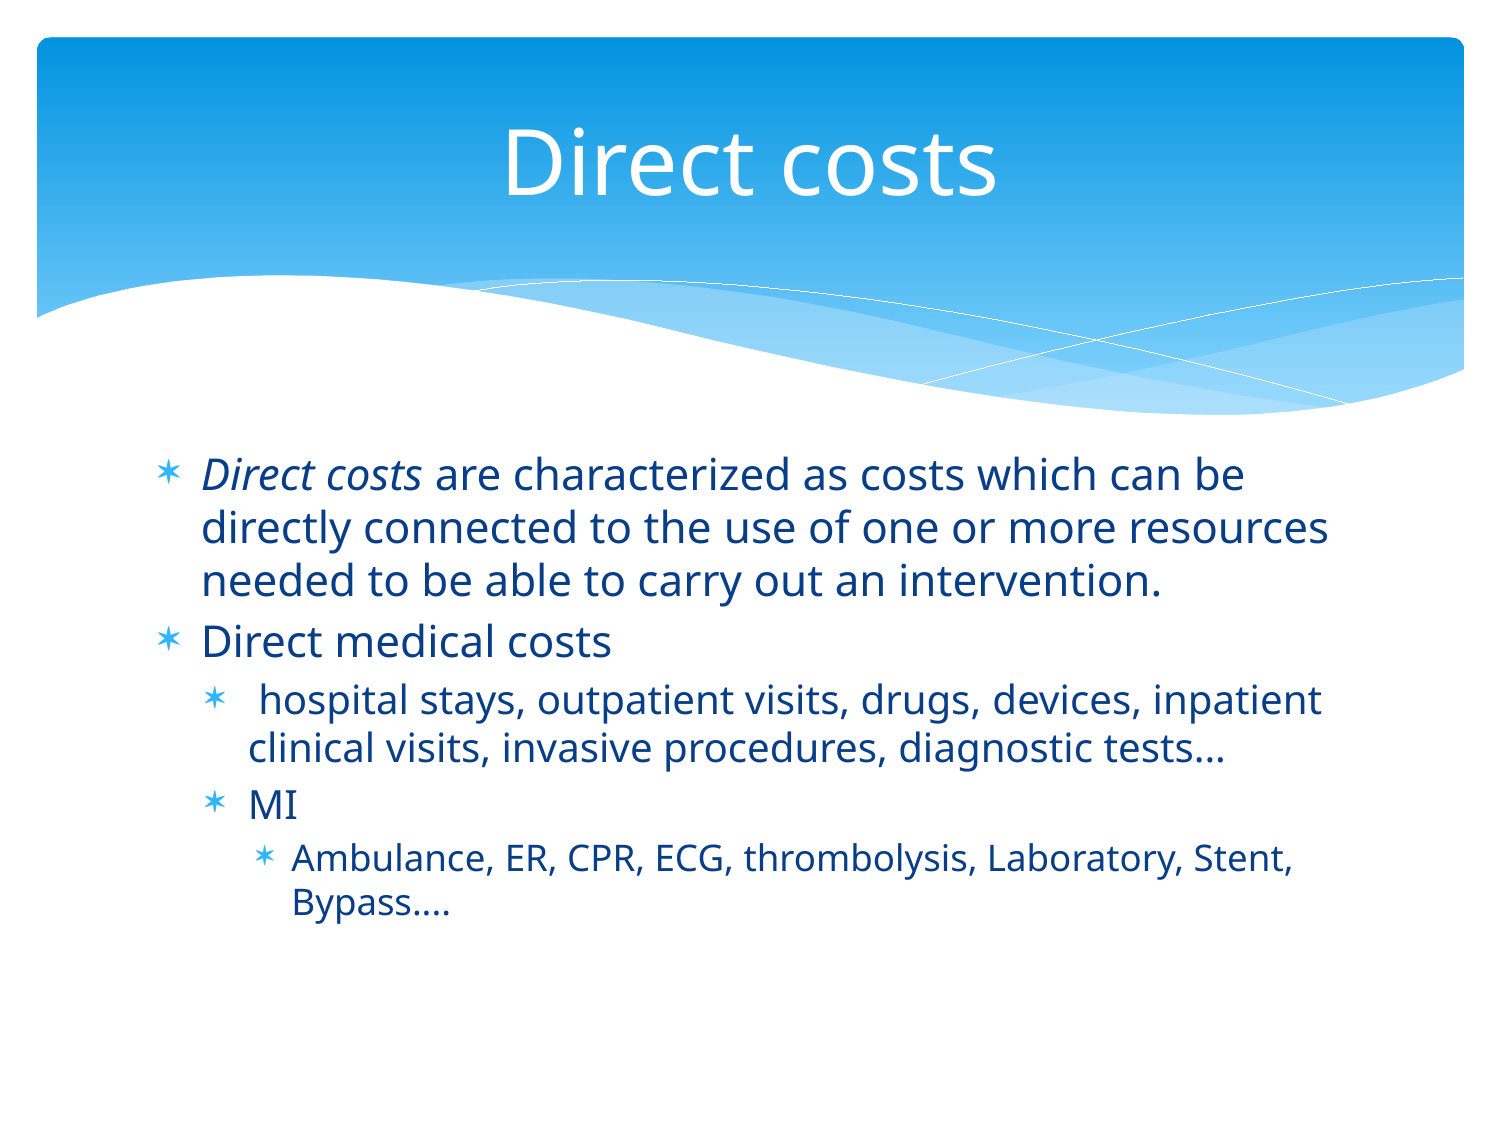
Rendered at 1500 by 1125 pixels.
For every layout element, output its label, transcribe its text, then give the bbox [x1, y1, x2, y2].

title Direct costs [75, 55, 1425, 261]
list Direct costs are characterized as costs which can be directly connected to the use of one or more resources needed to be able to carry out an intervention. Direct medical costs hospital stays, outpatient visits, drugs, devices, inpatient clinical visits, invasive procedures, diagnostic tests... MI Ambulance, ER, CPR, ECG, thrombolysis, Laboratory, Stent, Bypass.... [143, 438, 1359, 1005]
